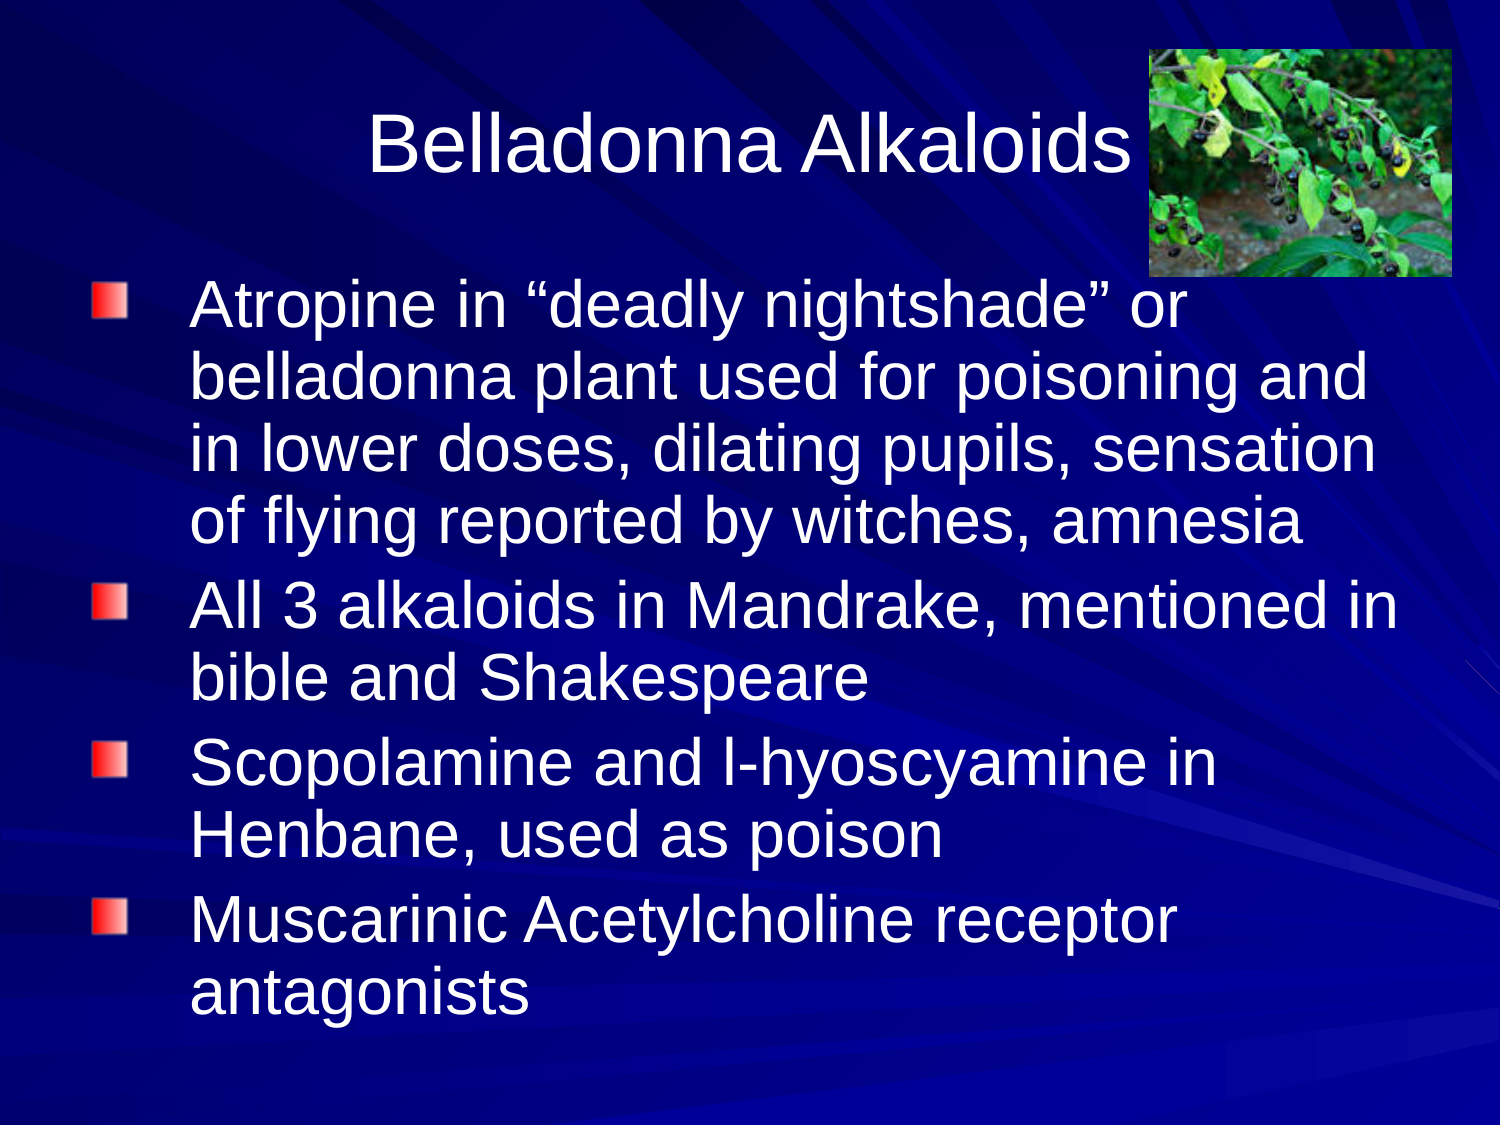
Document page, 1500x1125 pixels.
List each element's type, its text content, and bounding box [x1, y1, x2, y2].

list Atropine in “deadly nightshade” or belladonna plant used for poisoning and in lower doses, dilating pupils, sensation of flying reported by witches, amnesia All 3 alkaloids in Mandrake, mentioned in bible and Shakespeare Scopolamine and l-hyoscyamine in Henbane, used as poison Muscarinic Acetylcholine receptor antagonists [74, 262, 1426, 1006]
picture [90, 280, 132, 323]
picture [90, 739, 132, 782]
picture [90, 896, 132, 939]
title Belladonna Alkaloids [74, 45, 1426, 234]
picture [90, 581, 132, 624]
picture [1149, 49, 1453, 277]
